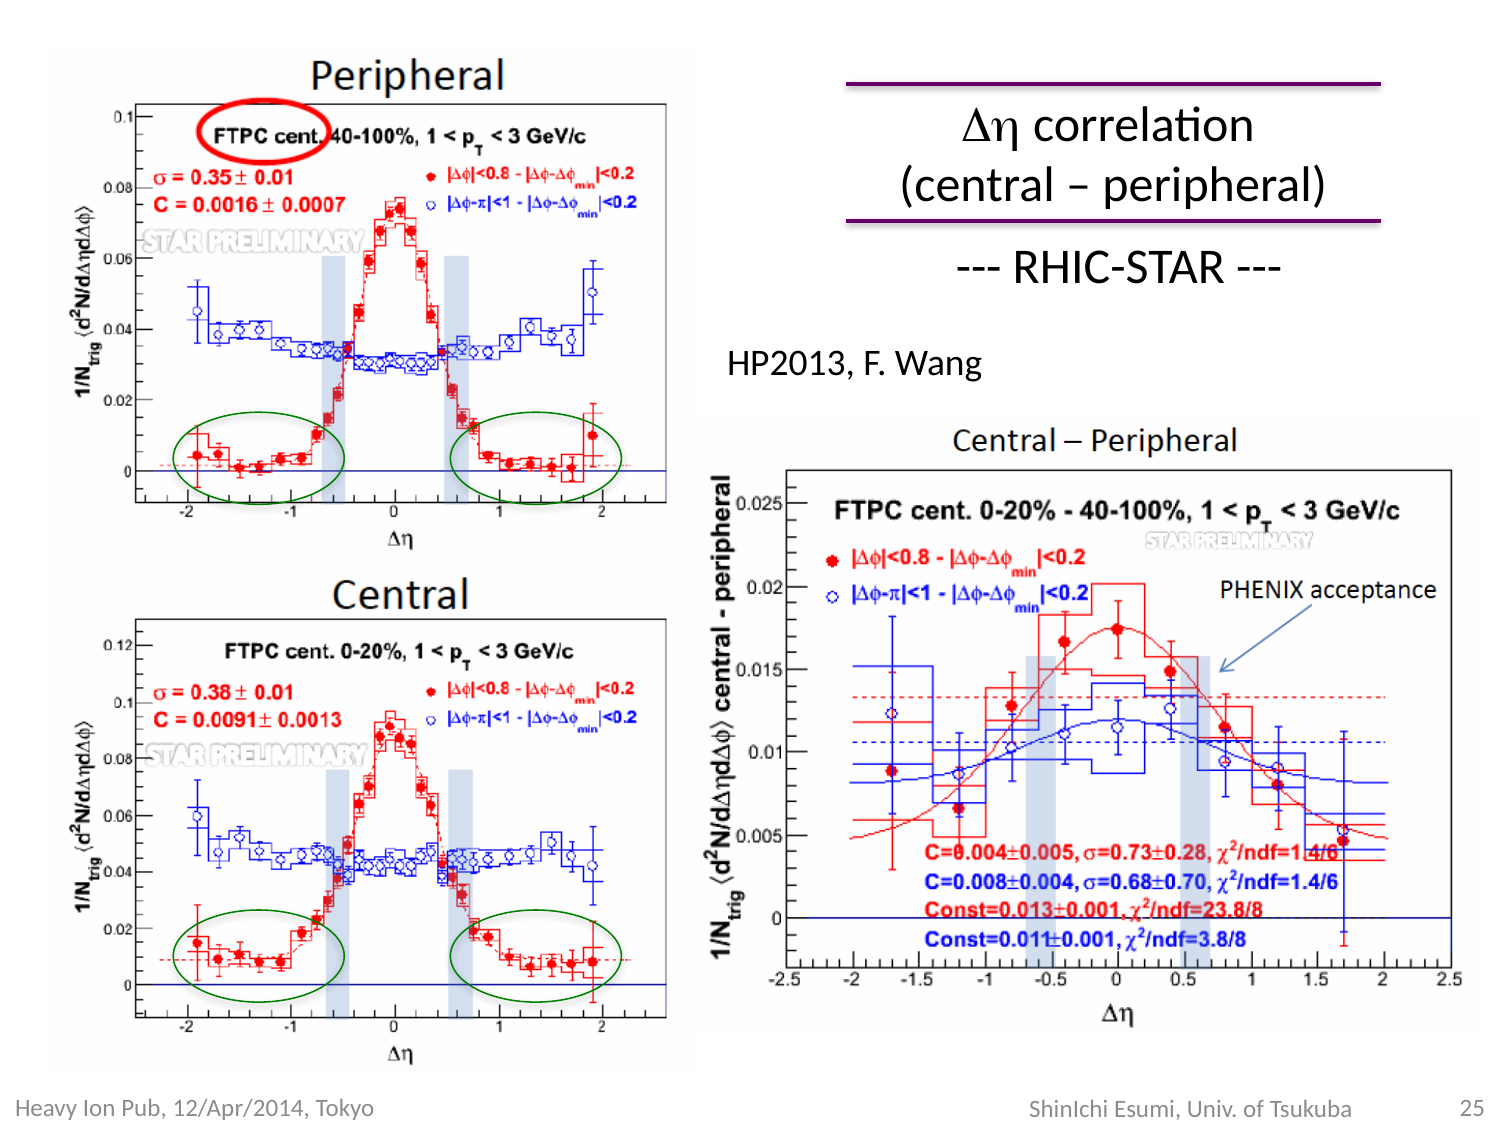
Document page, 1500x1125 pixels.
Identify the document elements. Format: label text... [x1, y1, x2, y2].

slide_number Heavy Ion Pub, 12/Apr/2014, Tokyo [0, 1087, 405, 1125]
footer ShinIchi Esumi, Univ. of Tsukuba [1001, 1087, 1381, 1125]
picture [50, 46, 1481, 1072]
slide_number 25 [1402, 1087, 1500, 1125]
text_box HP2013, F. Wang [712, 330, 998, 391]
text_box Dh correlation (central – peripheral) --- RHIC-STAR --- [846, 230, 1381, 302]
text_box Dh correlation (central – peripheral) --- RHIC-STAR --- [846, 93, 1381, 218]
